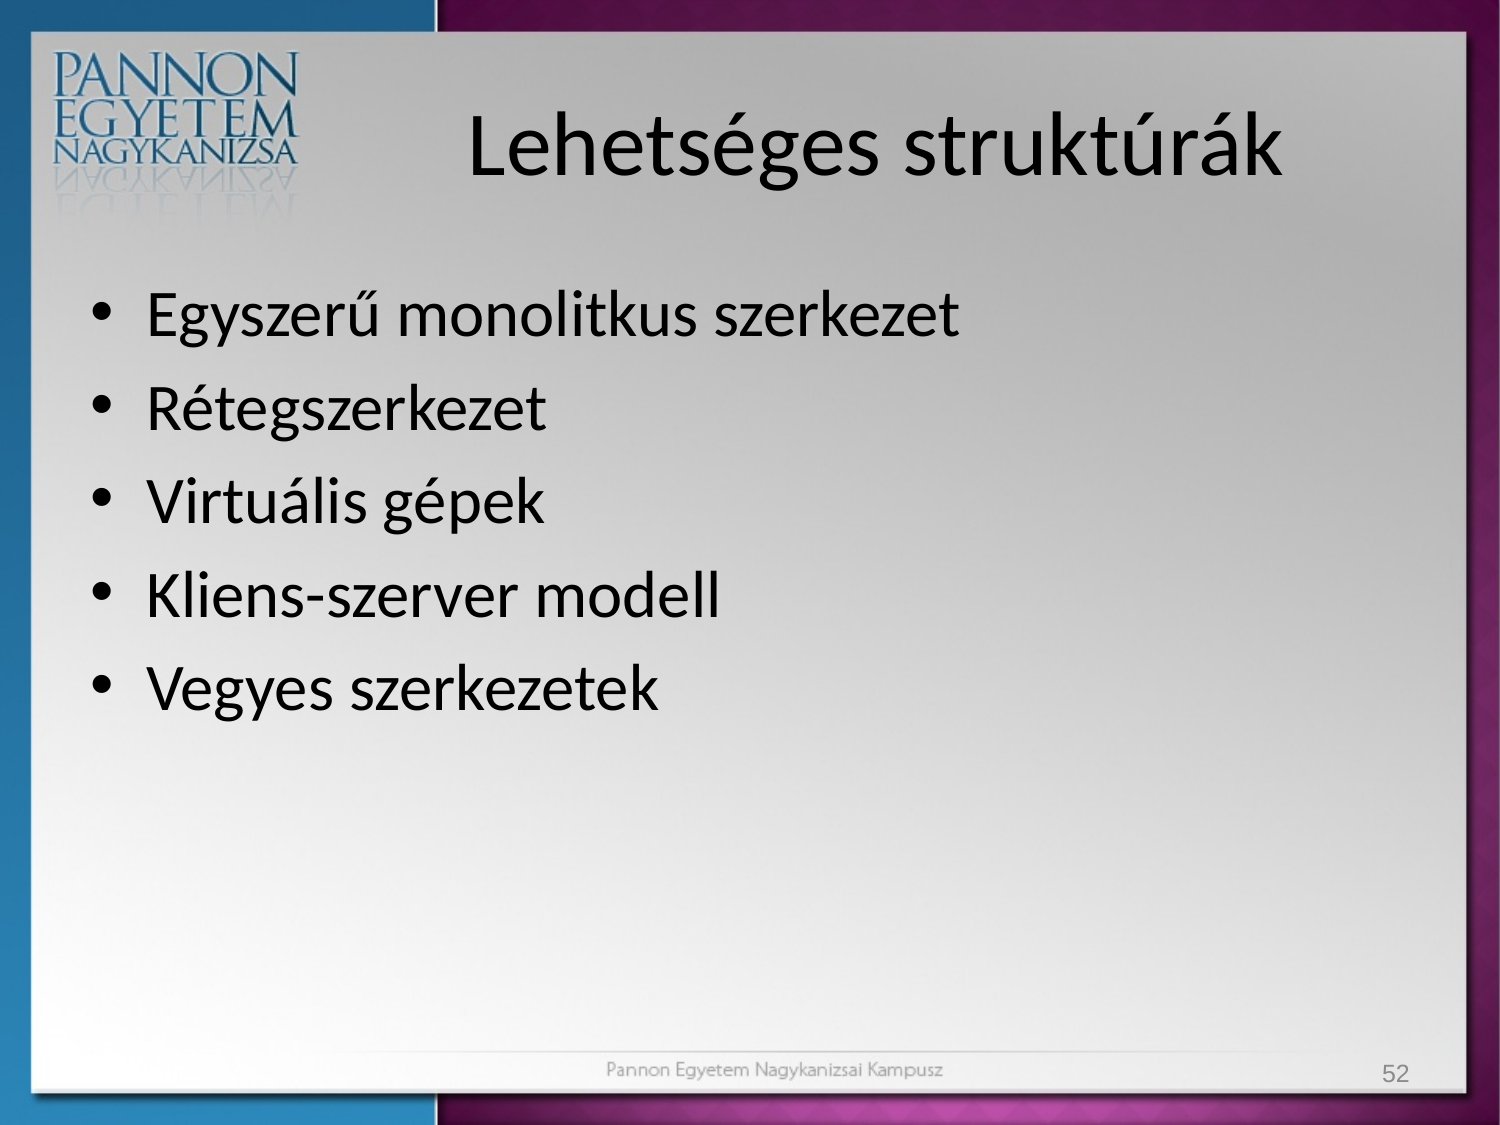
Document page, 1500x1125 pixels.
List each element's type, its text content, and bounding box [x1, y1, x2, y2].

title Lehetséges struktúrák [328, 45, 1425, 233]
picture [0, 0, 1500, 1125]
slide_number 52 [1074, 1042, 1425, 1103]
list Egyszerű monolitkus szerkezet Rétegszerkezet Virtuális gépek Kliens-szerver modell Vegyes szerkezetek [75, 262, 1425, 1075]
